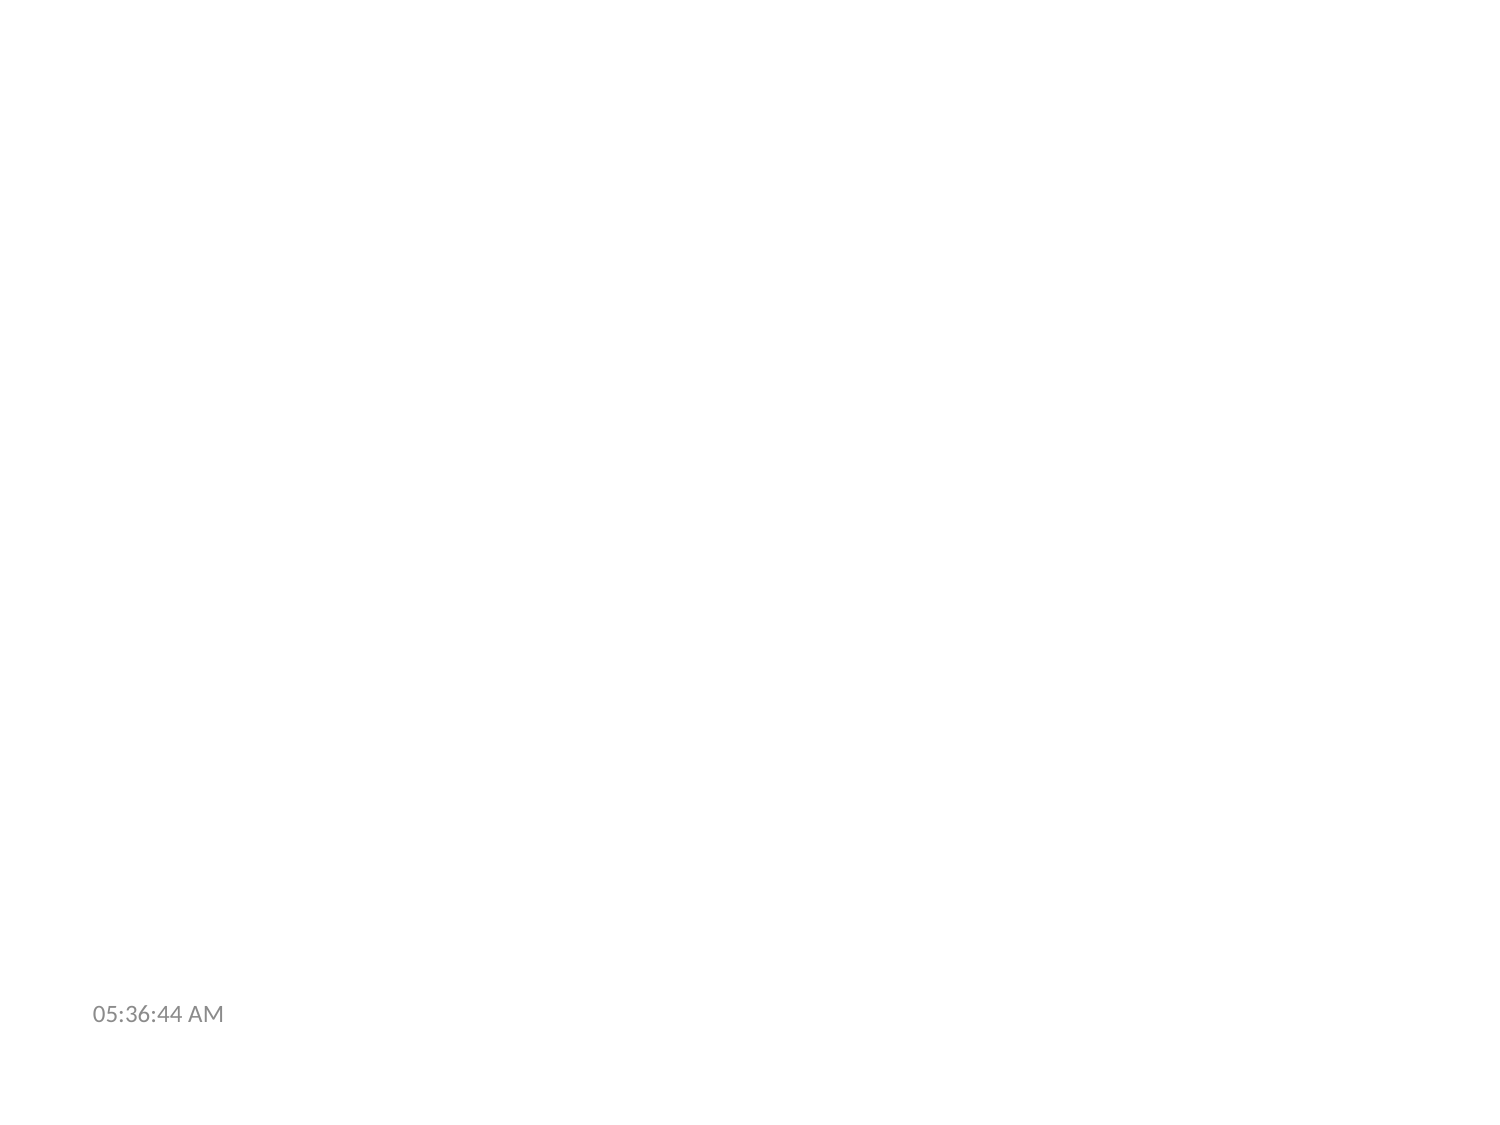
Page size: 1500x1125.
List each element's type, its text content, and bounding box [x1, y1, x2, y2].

text_box 3:35:09 PM [77, 982, 428, 1043]
